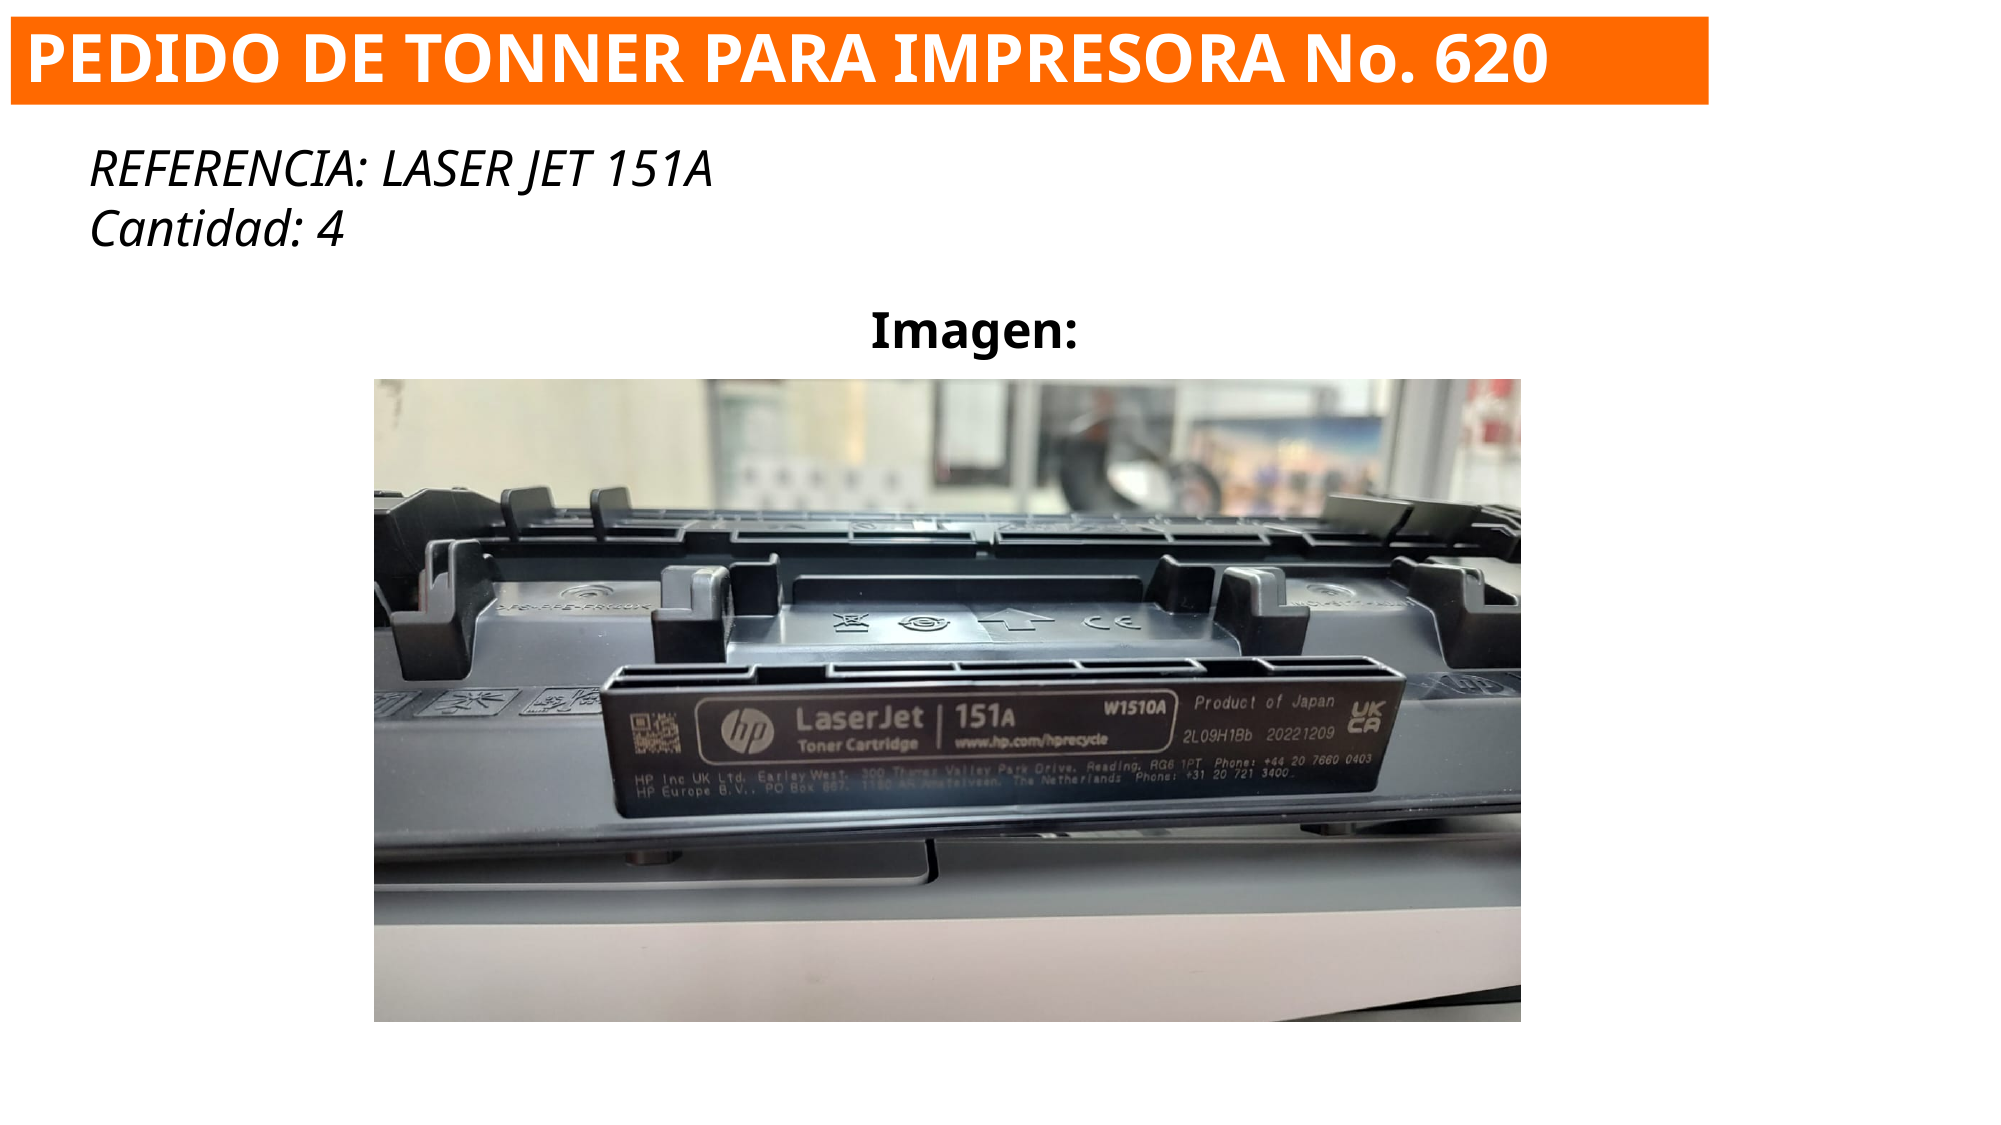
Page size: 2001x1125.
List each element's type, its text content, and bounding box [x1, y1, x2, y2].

picture [374, 379, 1521, 1022]
text_box Imagen: [642, 290, 1308, 366]
text_box PEDIDO DE TONNER PARA IMPRESORA No. 620 [10, 16, 1709, 105]
text_box REFERENCIA: LASER JET 151A Cantidad: 4 [73, 129, 730, 265]
